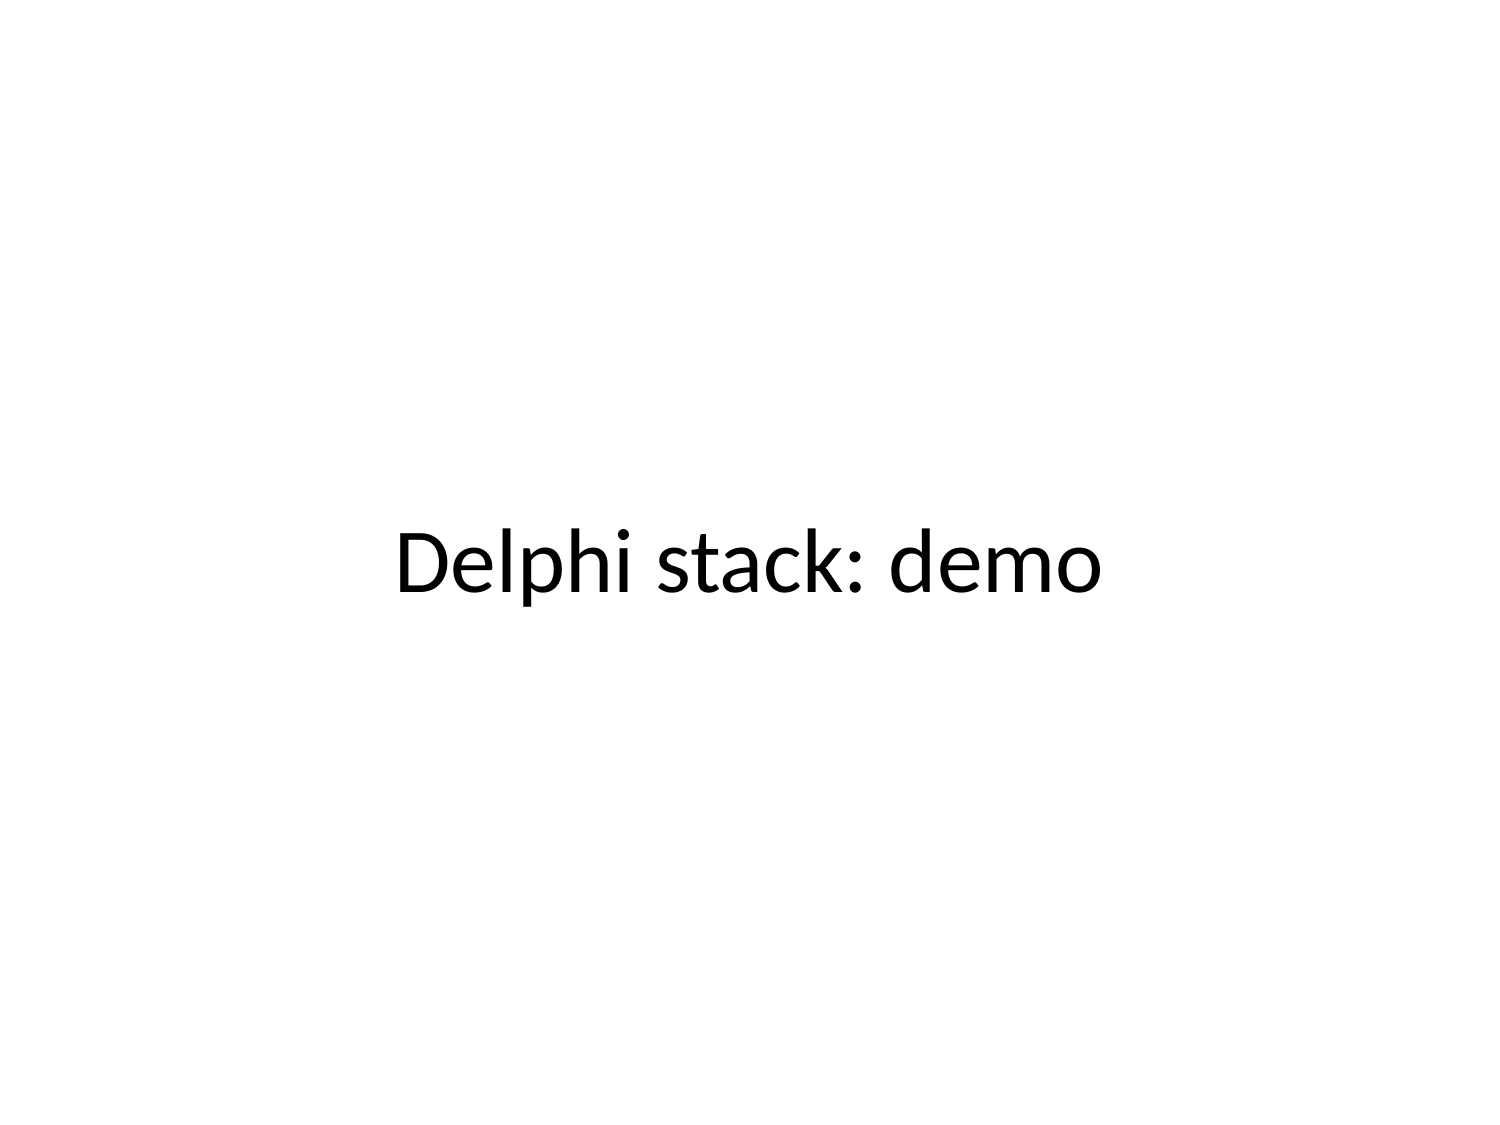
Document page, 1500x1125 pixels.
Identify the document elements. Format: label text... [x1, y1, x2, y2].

title Delphi stack: demo [75, 462, 1425, 650]
